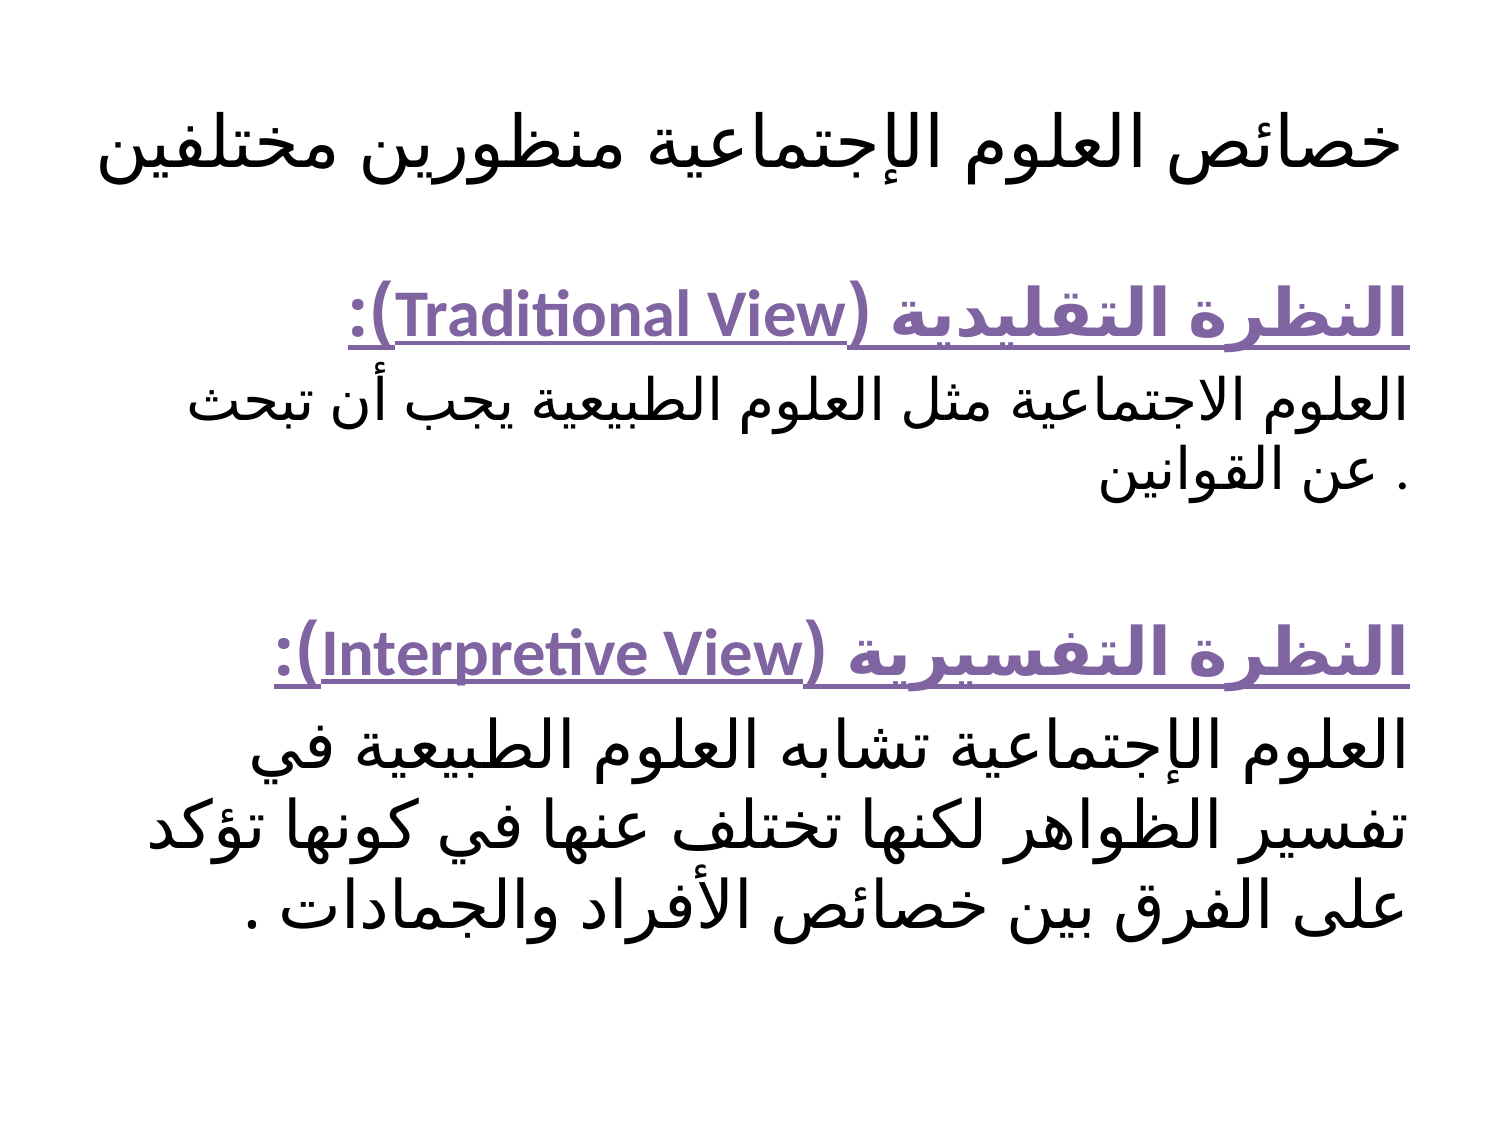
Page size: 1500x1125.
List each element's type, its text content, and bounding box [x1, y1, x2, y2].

list النظرة التقليدية (Traditional View): العلوم الاجتماعية مثل العلوم الطبيعية يجب أن تبحث عن القوانين . النظرة التفسيرية (Interpretive View): العلوم الإجتماعية تشابه العلوم الطبيعية في تفسير الظواهر لكنها تختلف عنها في كونها تؤكد على الفرق بين خصائص الأفراد والجمادات . [75, 262, 1425, 1005]
title خصائص العلوم الإجتماعية منظورين مختلفين [75, 45, 1425, 233]
